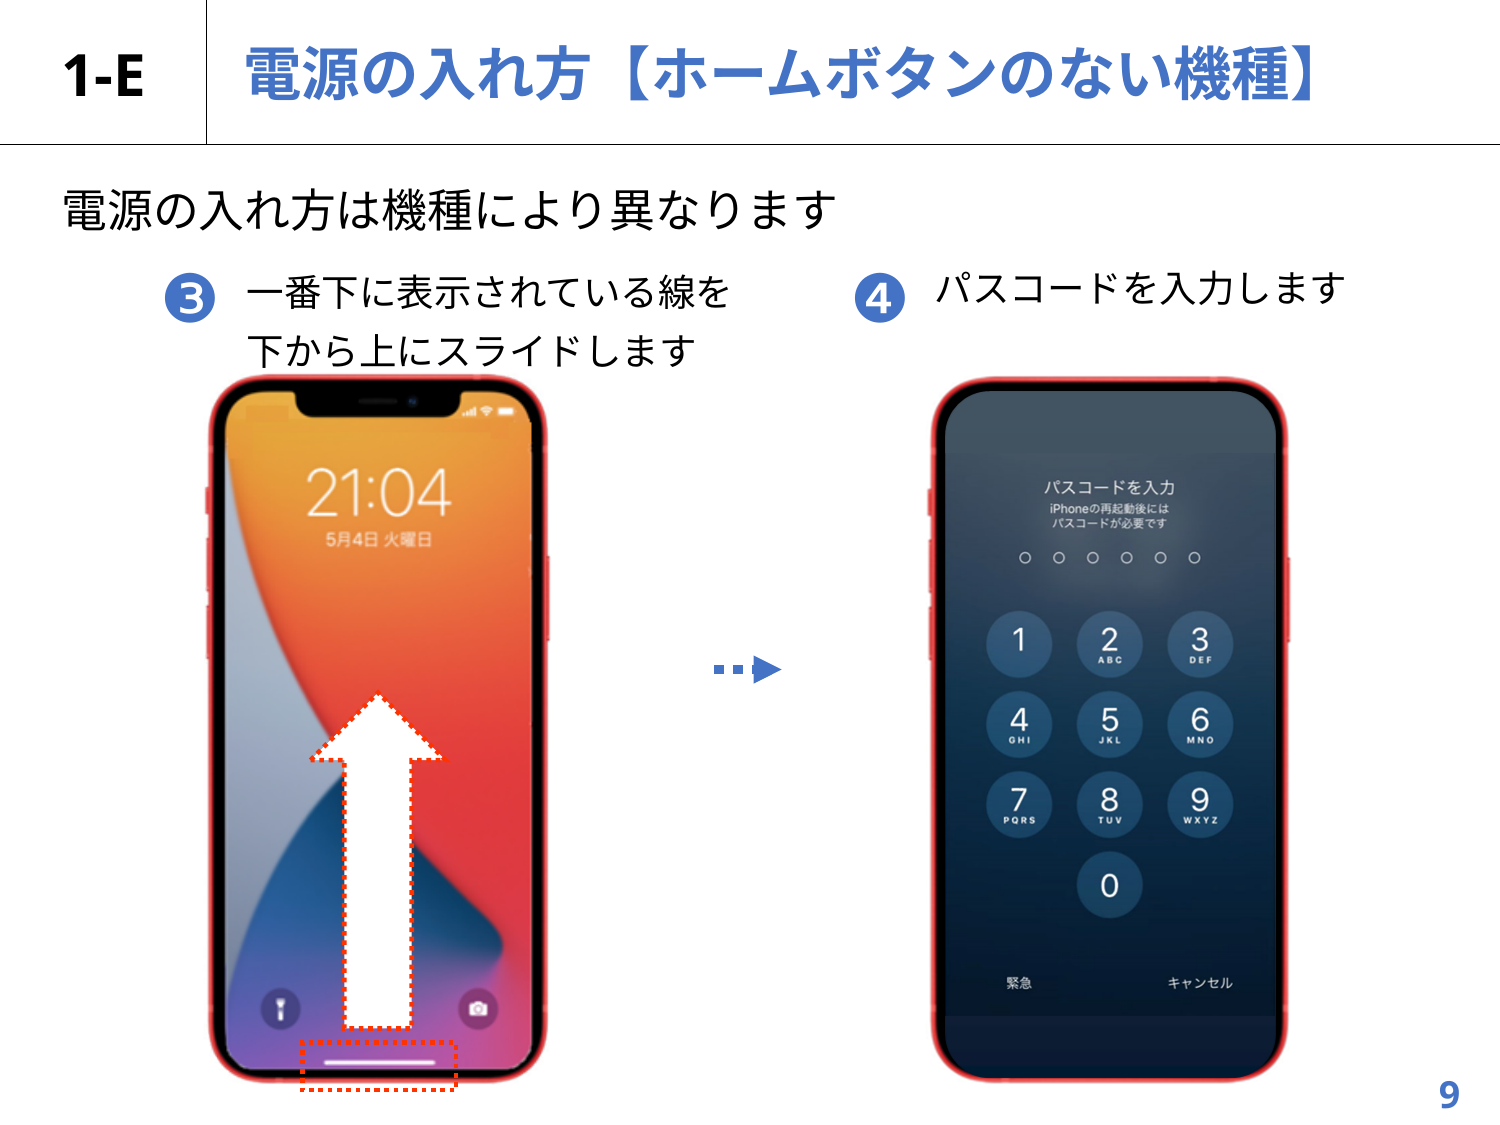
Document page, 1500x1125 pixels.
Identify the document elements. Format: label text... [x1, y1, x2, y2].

picture [907, 365, 1326, 1113]
picture [186, 363, 562, 1096]
text_box 電源の入れ方は機種により異なります [46, 180, 1422, 274]
text_box 1-E [0, 0, 207, 147]
text_box 9 [1399, 1063, 1500, 1123]
text_box ❸ [145, 248, 223, 343]
title 電源の入れ方【ホームボタンのない機種】 [228, 36, 1472, 116]
text_box 一番下に表示されている線を 下から上にスライドします [231, 248, 750, 381]
text_box ❹ [835, 248, 924, 343]
text_box パスコードを入力します [919, 244, 1472, 318]
